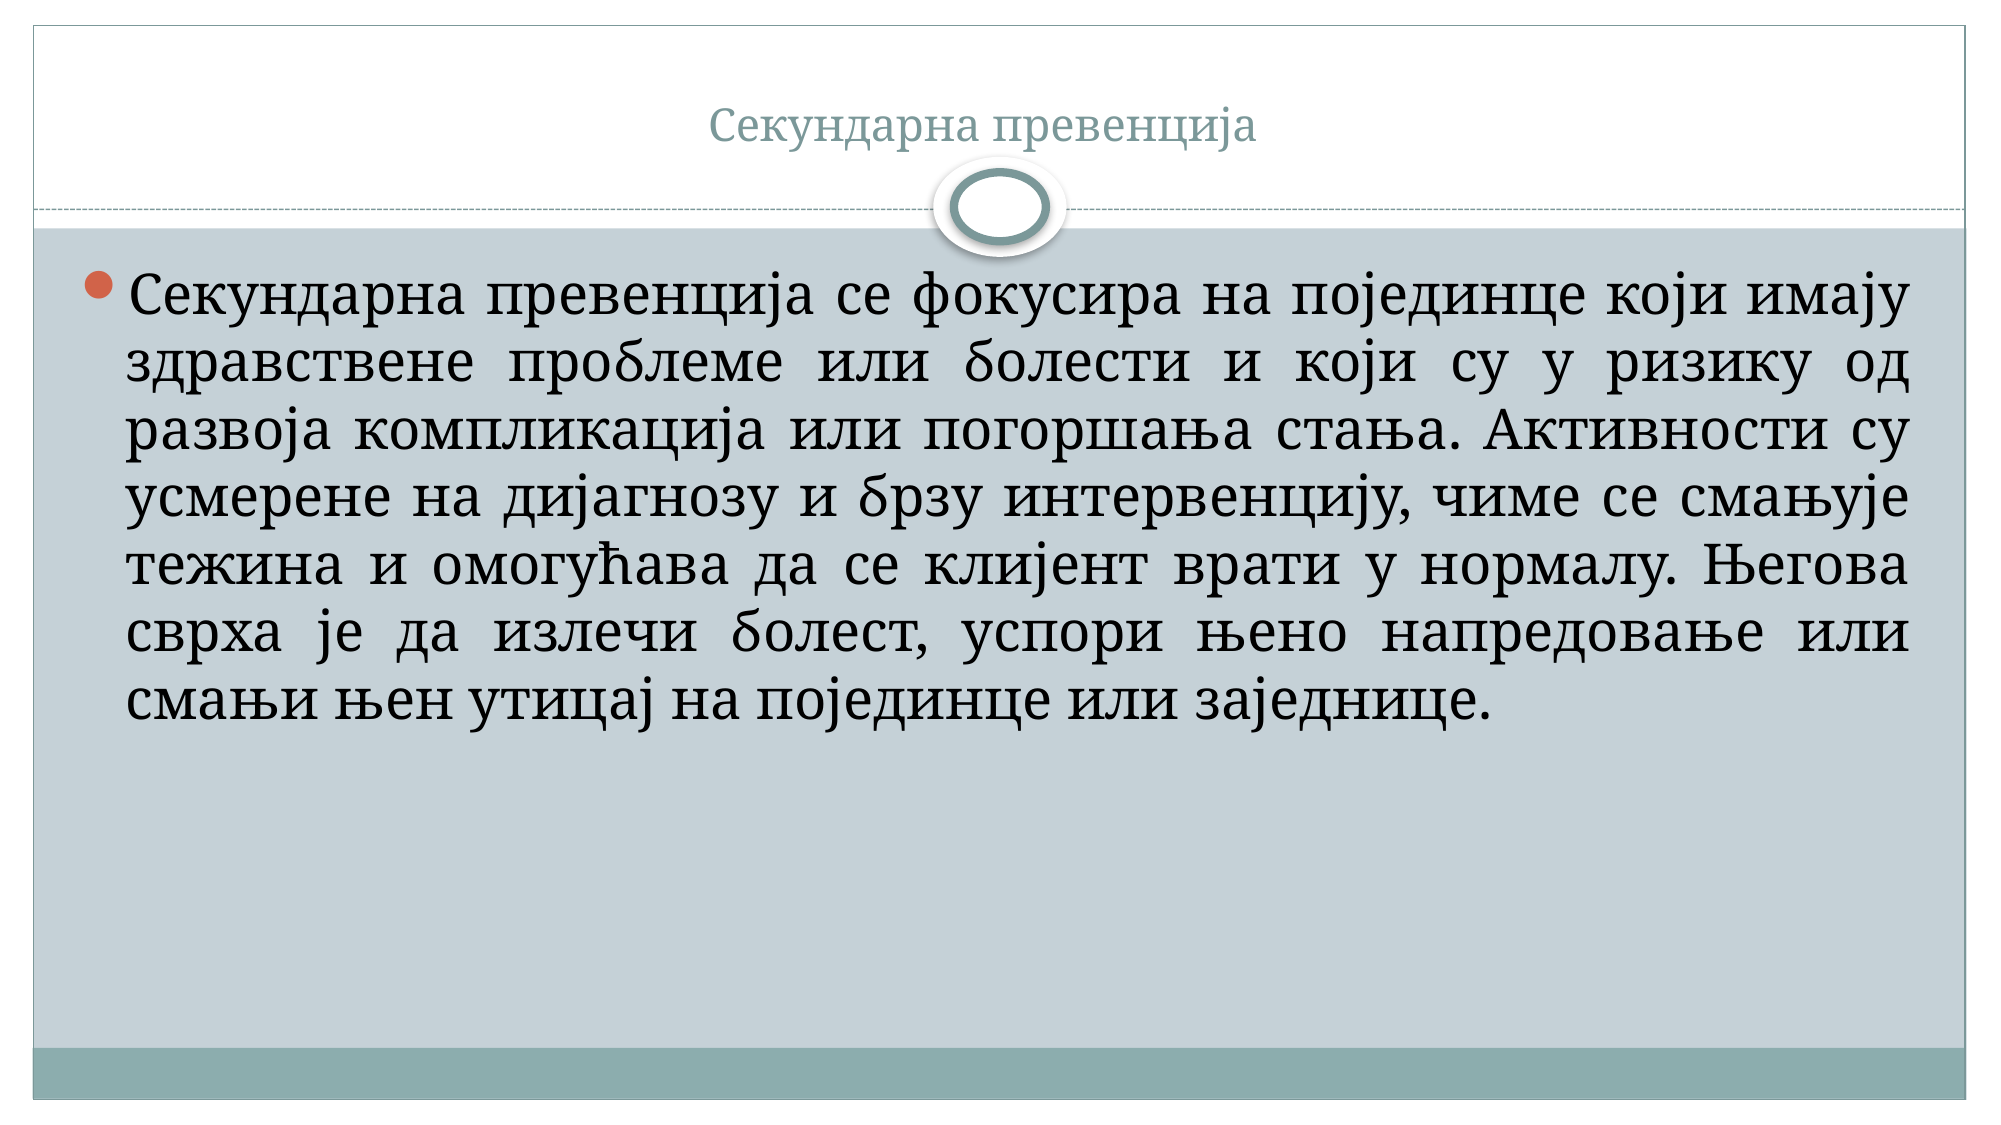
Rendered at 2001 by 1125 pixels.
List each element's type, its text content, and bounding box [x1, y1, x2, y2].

title Секундарна превенција [50, 87, 1917, 212]
list Секундарна превенција се фокусира на појединце који имају здравствене проблеме или болести и који су у ризику од развоја компликација или погоршања стања. Активности су усмерене на дијагнозу и брзу интервенцију, чиме се смањује тежина и омогућава да се клијент врати у нормалу. Његова сврха је да излечи болест, успори њено напредовање или смањи њен утицај на појединце или заједнице. [66, 250, 1926, 1001]
